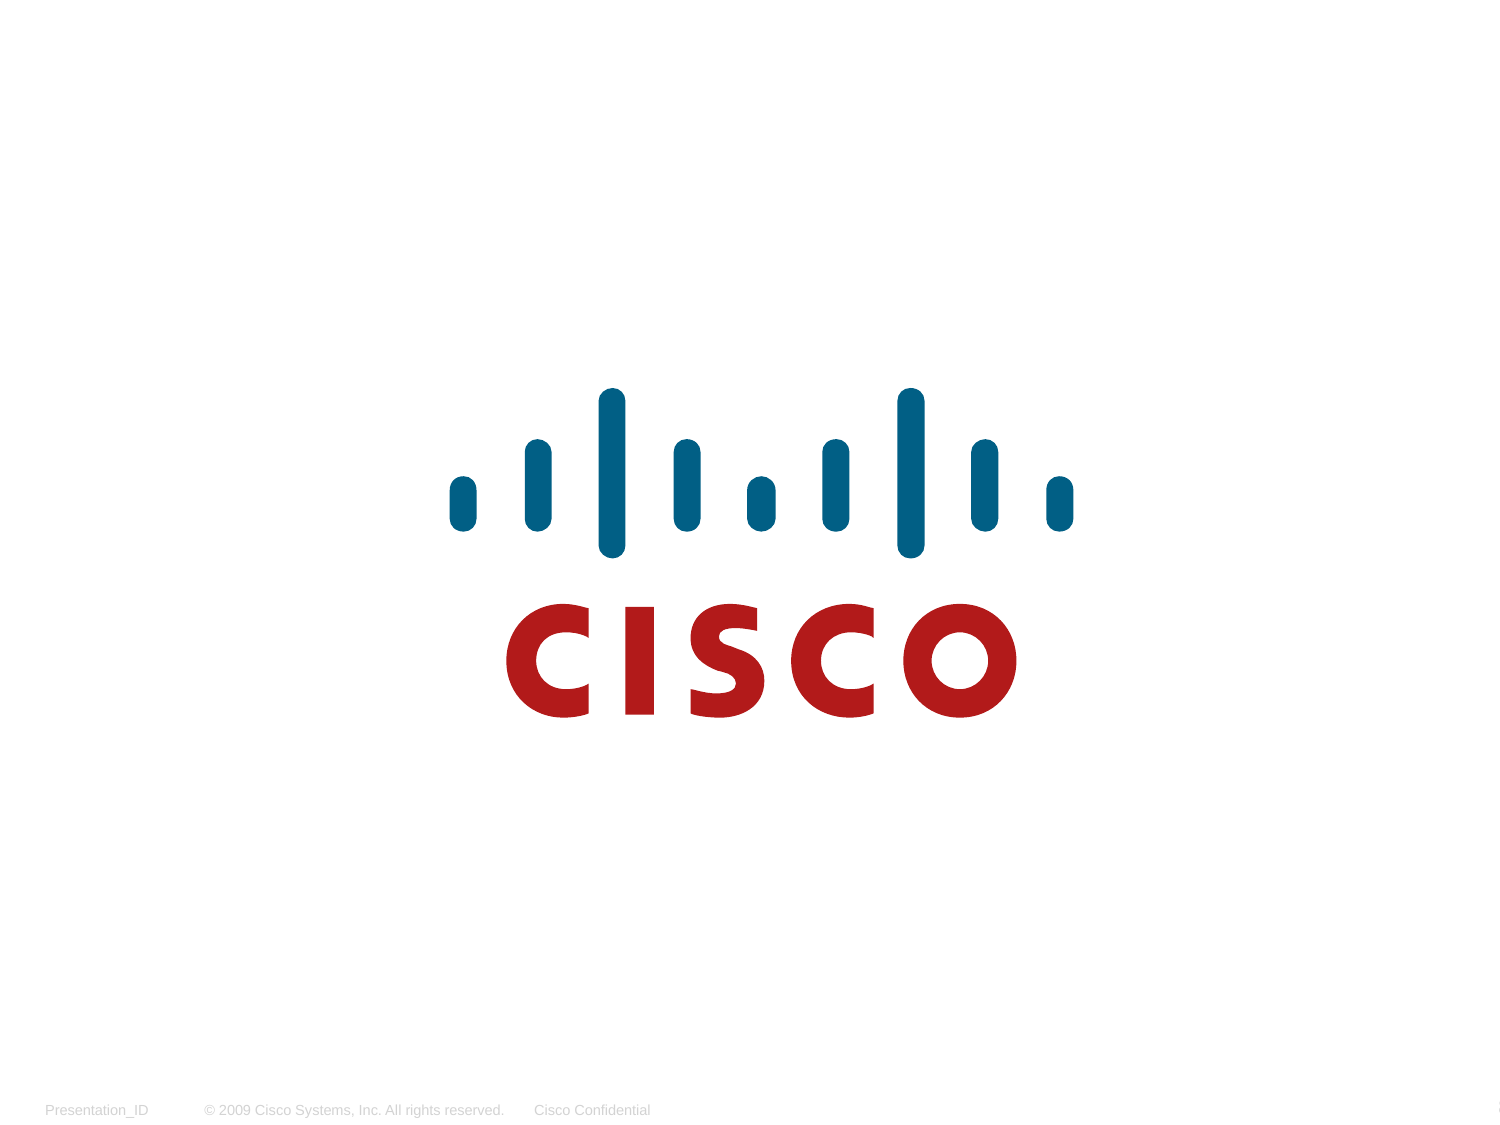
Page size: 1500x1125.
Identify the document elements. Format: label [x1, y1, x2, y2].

text_box [0, 0, 1500, 720]
